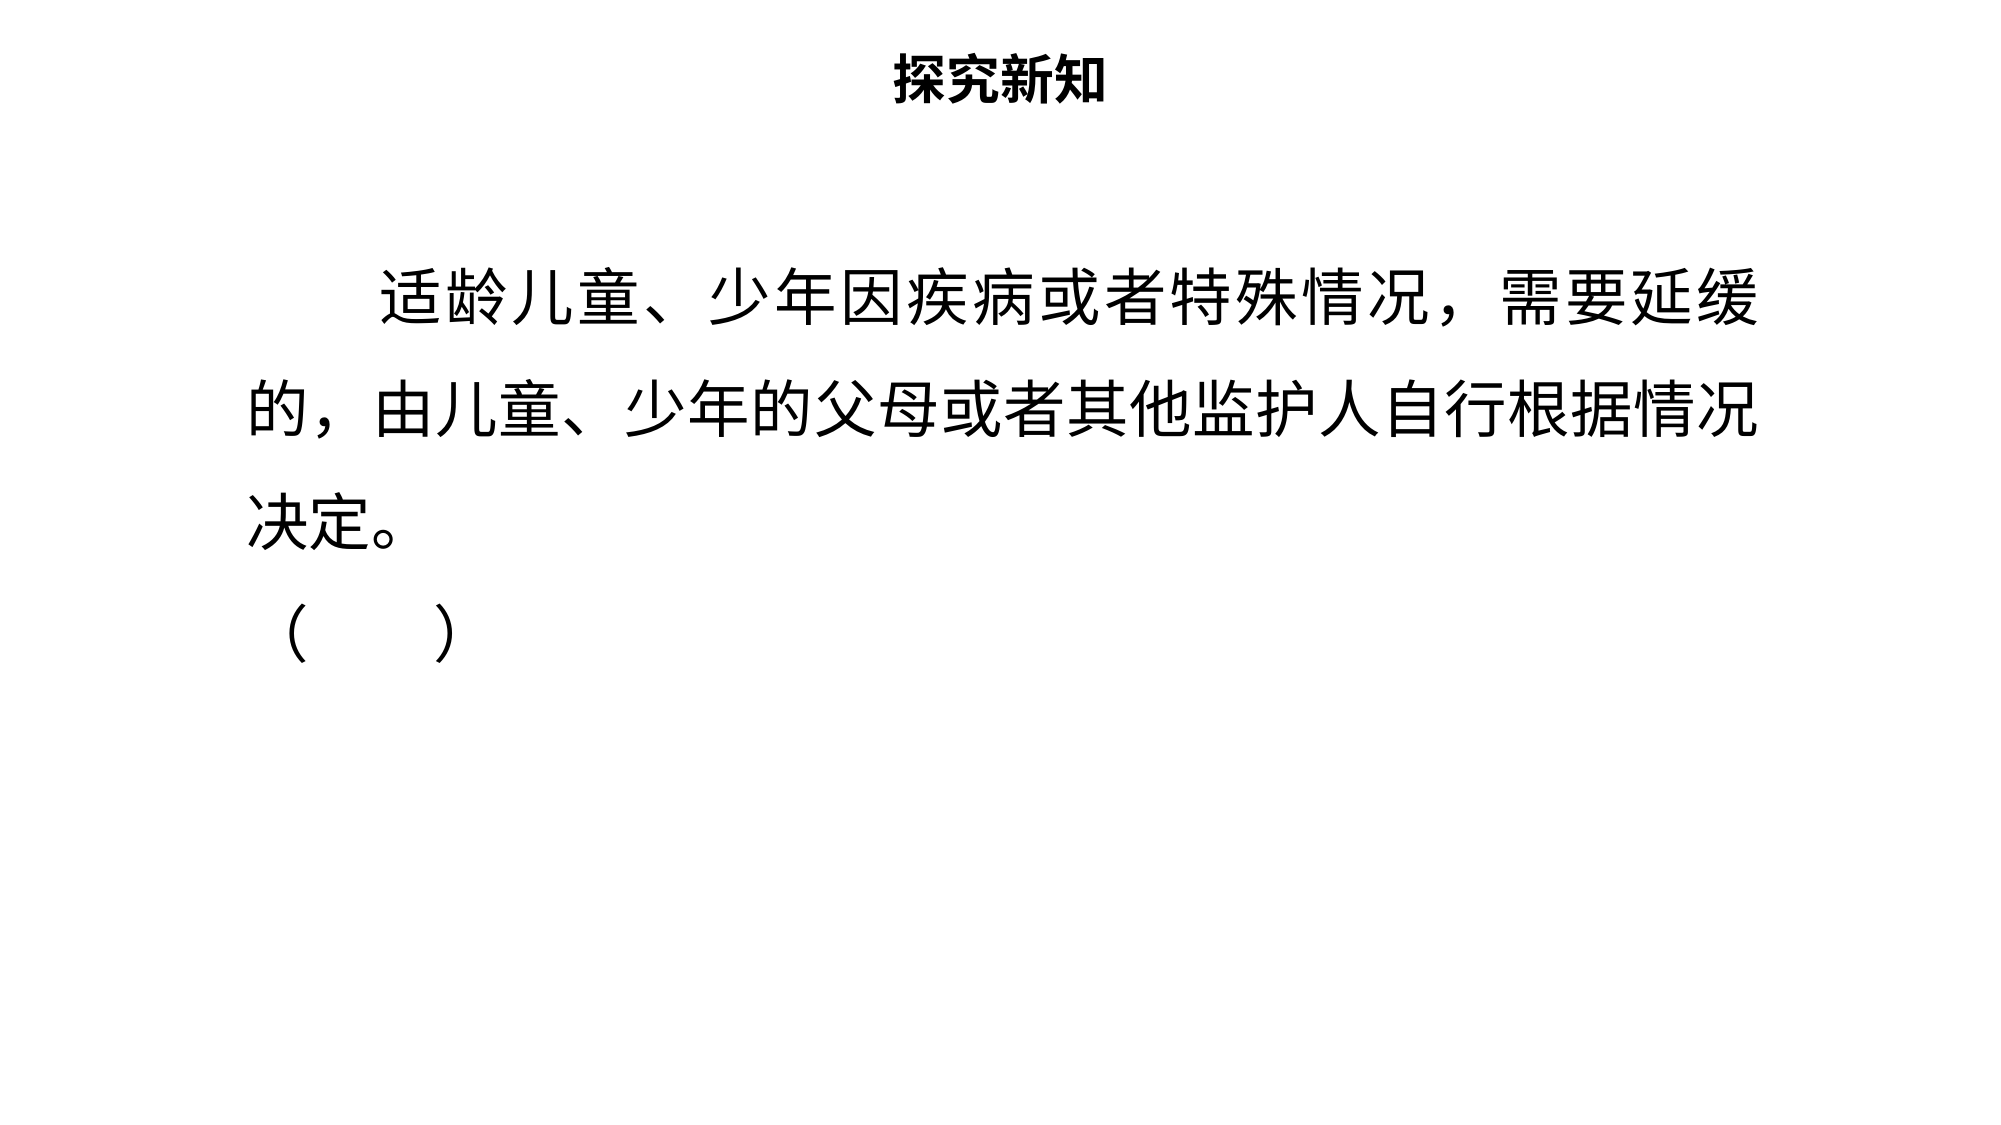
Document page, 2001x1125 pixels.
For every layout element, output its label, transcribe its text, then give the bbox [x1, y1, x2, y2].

title 探究新知 [193, 38, 1808, 119]
text_box 适龄儿童、少年因疾病或者特殊情况，需要延缓的，由儿童、少年的父母或者其他监护人自行根据情况决定。 （ ） [231, 213, 1776, 566]
